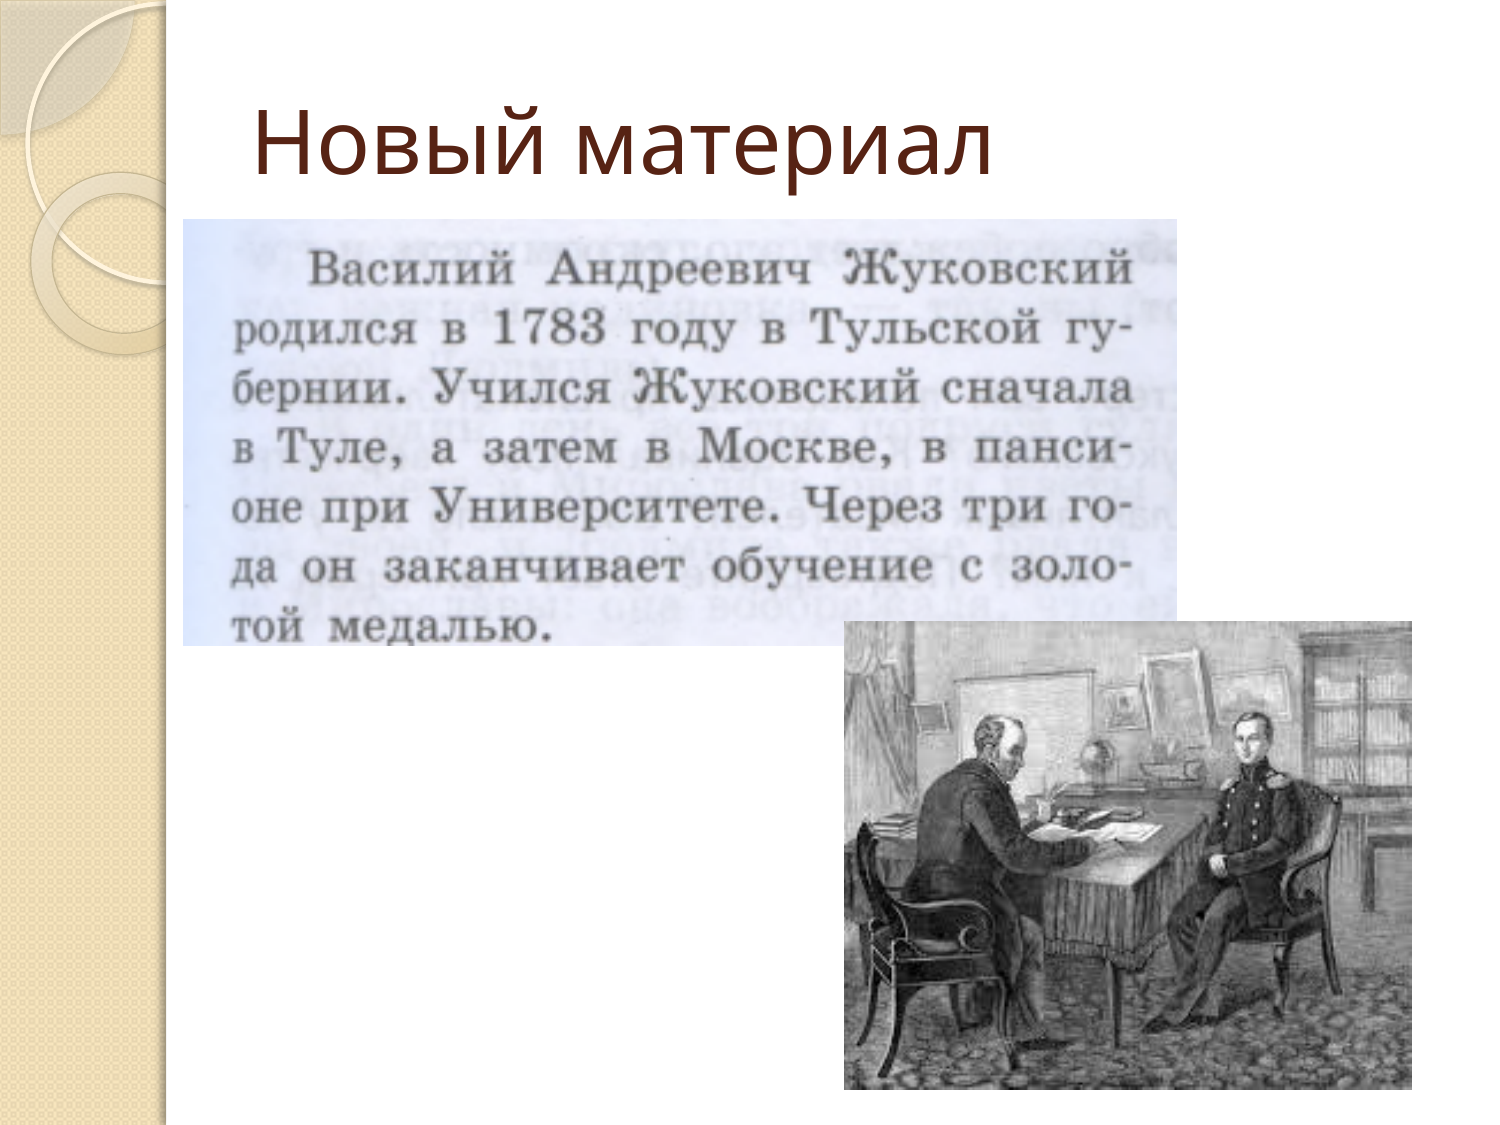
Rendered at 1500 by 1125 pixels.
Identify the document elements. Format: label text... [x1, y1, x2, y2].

title Новый материал [235, 45, 1466, 233]
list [182, 219, 1177, 646]
picture [844, 621, 1412, 1091]
